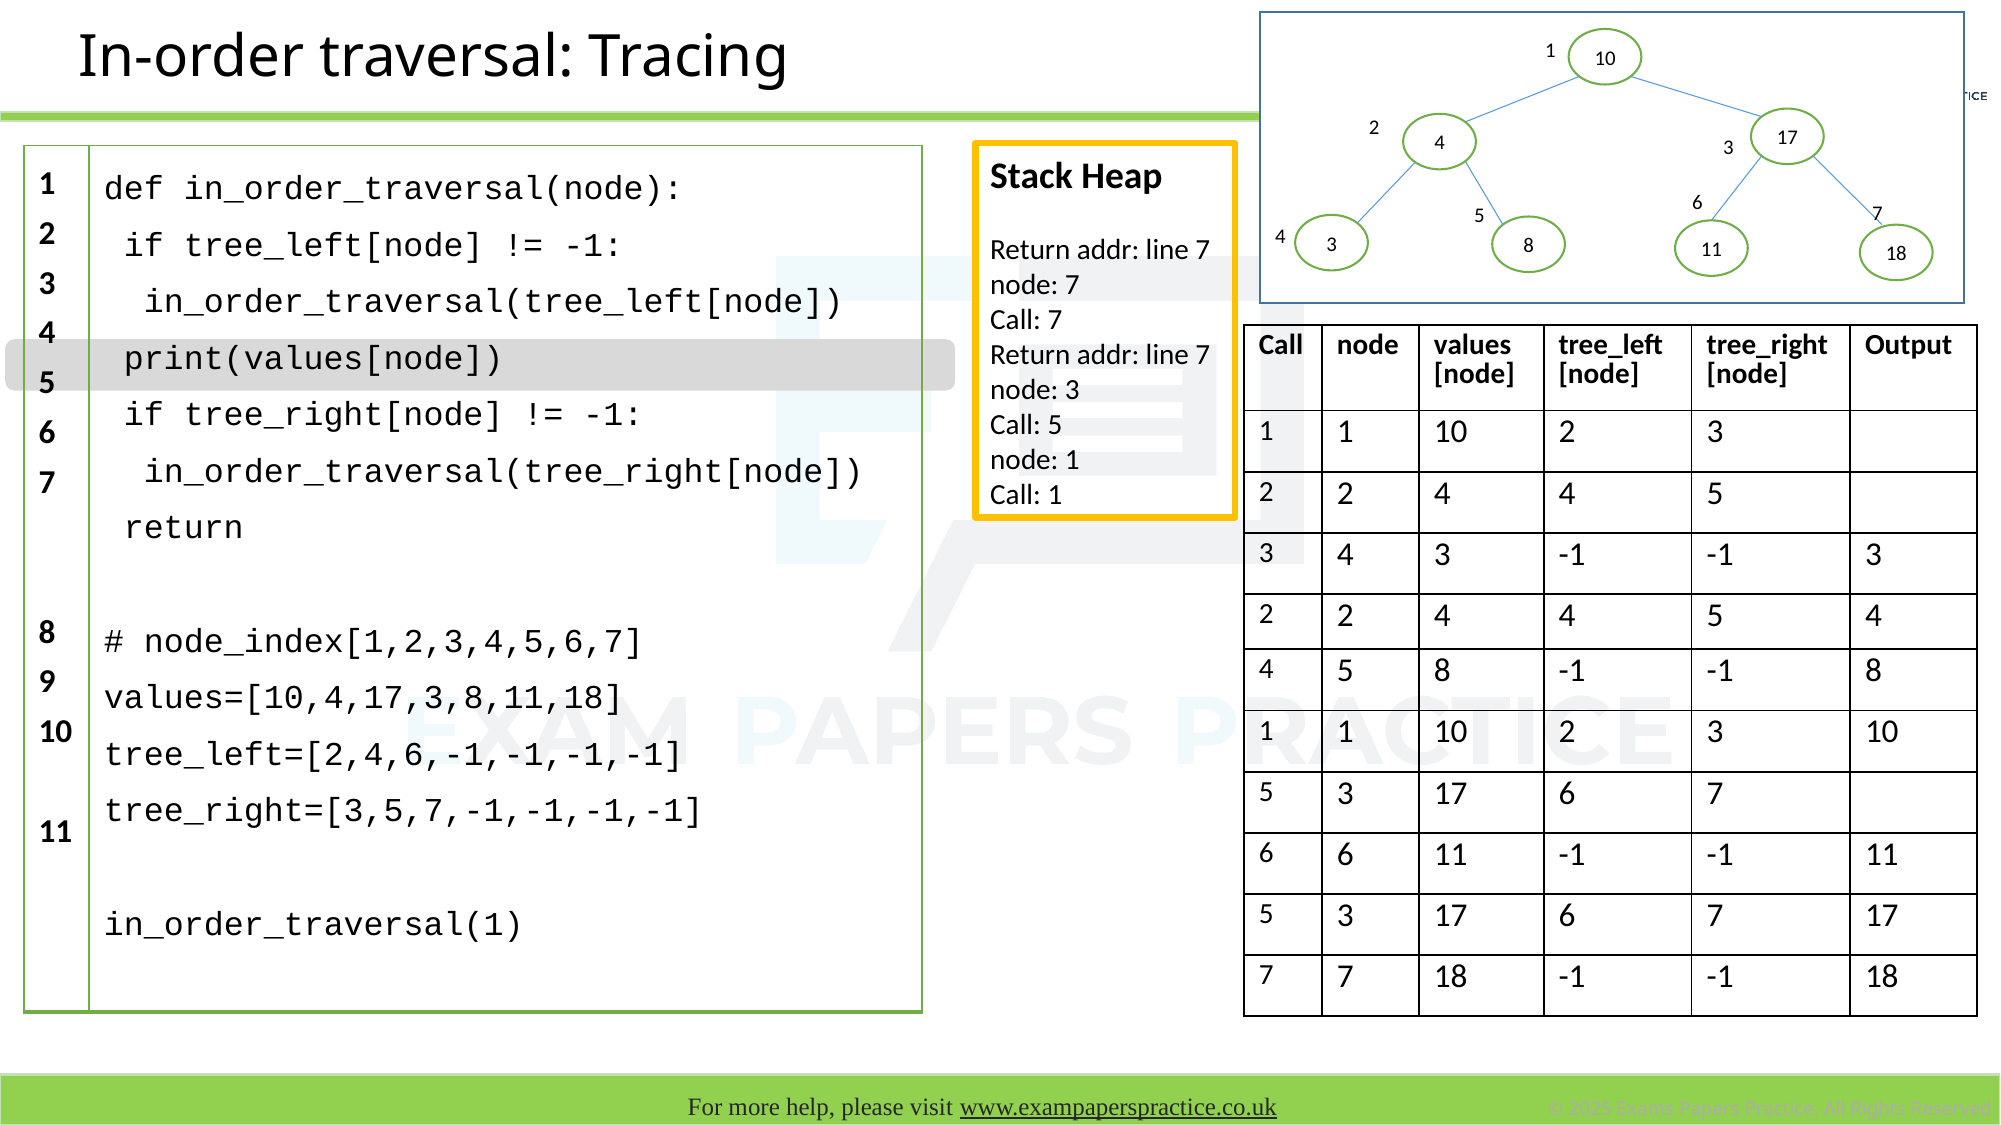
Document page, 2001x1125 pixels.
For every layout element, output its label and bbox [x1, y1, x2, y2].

table_cell [1323, 595, 1418, 648]
table_cell [1545, 711, 1691, 771]
table_cell [1692, 895, 1849, 954]
table_cell [1323, 895, 1418, 954]
table_header [1851, 326, 1976, 410]
table_header [1420, 326, 1543, 410]
table_cell [1323, 956, 1418, 1015]
text_box [923, 339, 956, 391]
table_cell [1245, 834, 1321, 893]
table_cell [1545, 834, 1691, 893]
table_cell [1420, 473, 1543, 532]
title [63, 9, 1405, 106]
table_cell [1245, 773, 1321, 832]
table_cell [1851, 834, 1976, 893]
table_cell [1692, 595, 1849, 648]
table_cell [1245, 650, 1321, 710]
table_cell [1692, 956, 1849, 1015]
table_cell [1323, 773, 1418, 832]
table_header [1323, 326, 1418, 410]
table_cell [1245, 411, 1321, 471]
table_cell [1245, 895, 1321, 954]
table_cell [1851, 650, 1976, 710]
table_cell [1851, 956, 1976, 1015]
table_cell [1545, 895, 1691, 954]
table_cell [1692, 834, 1849, 893]
table_header [1692, 326, 1849, 410]
table_cell [1420, 650, 1543, 710]
table_cell [1692, 650, 1849, 710]
table_cell [1545, 473, 1691, 532]
table_cell [1545, 595, 1691, 648]
table_cell [1692, 534, 1849, 593]
table_cell [1245, 534, 1321, 593]
table_cell [1851, 534, 1976, 593]
text_box [975, 143, 1236, 518]
table_cell [1545, 773, 1691, 832]
table_cell [1692, 711, 1849, 771]
table_cell [1245, 956, 1321, 1015]
text_box [5, 339, 23, 391]
table_cell [1323, 534, 1418, 593]
table_cell [1245, 473, 1321, 532]
table_cell [1420, 711, 1543, 771]
table_cell [1545, 411, 1691, 471]
table_header [90, 146, 921, 1010]
table_cell [1692, 473, 1849, 532]
table_cell [1420, 411, 1543, 471]
table_cell [1851, 473, 1976, 532]
table_header [25, 146, 88, 1010]
table_cell [1323, 650, 1418, 710]
table_cell [1545, 650, 1691, 710]
table_header [1545, 326, 1691, 410]
table_cell [1420, 773, 1543, 832]
table_cell [1692, 411, 1849, 471]
table_cell [1245, 711, 1321, 771]
table_cell [1545, 956, 1691, 1015]
table_cell [1245, 595, 1321, 648]
table_cell [1851, 411, 1976, 471]
table_cell [1323, 834, 1418, 893]
table_header [1245, 326, 1321, 410]
table_cell [1323, 411, 1418, 471]
table_cell [1545, 534, 1691, 593]
table_cell [1420, 895, 1543, 954]
table_cell [1420, 534, 1543, 593]
table_cell [1692, 773, 1849, 832]
text_box [1260, 12, 1965, 303]
table_cell [1851, 595, 1976, 648]
table_cell [1420, 956, 1543, 1015]
table_cell [1420, 595, 1543, 648]
table_cell [1851, 773, 1976, 832]
table_cell [1420, 834, 1543, 893]
table_cell [1323, 711, 1418, 771]
table_cell [1851, 711, 1976, 771]
table_cell [1851, 895, 1976, 954]
table_cell [1323, 473, 1418, 532]
